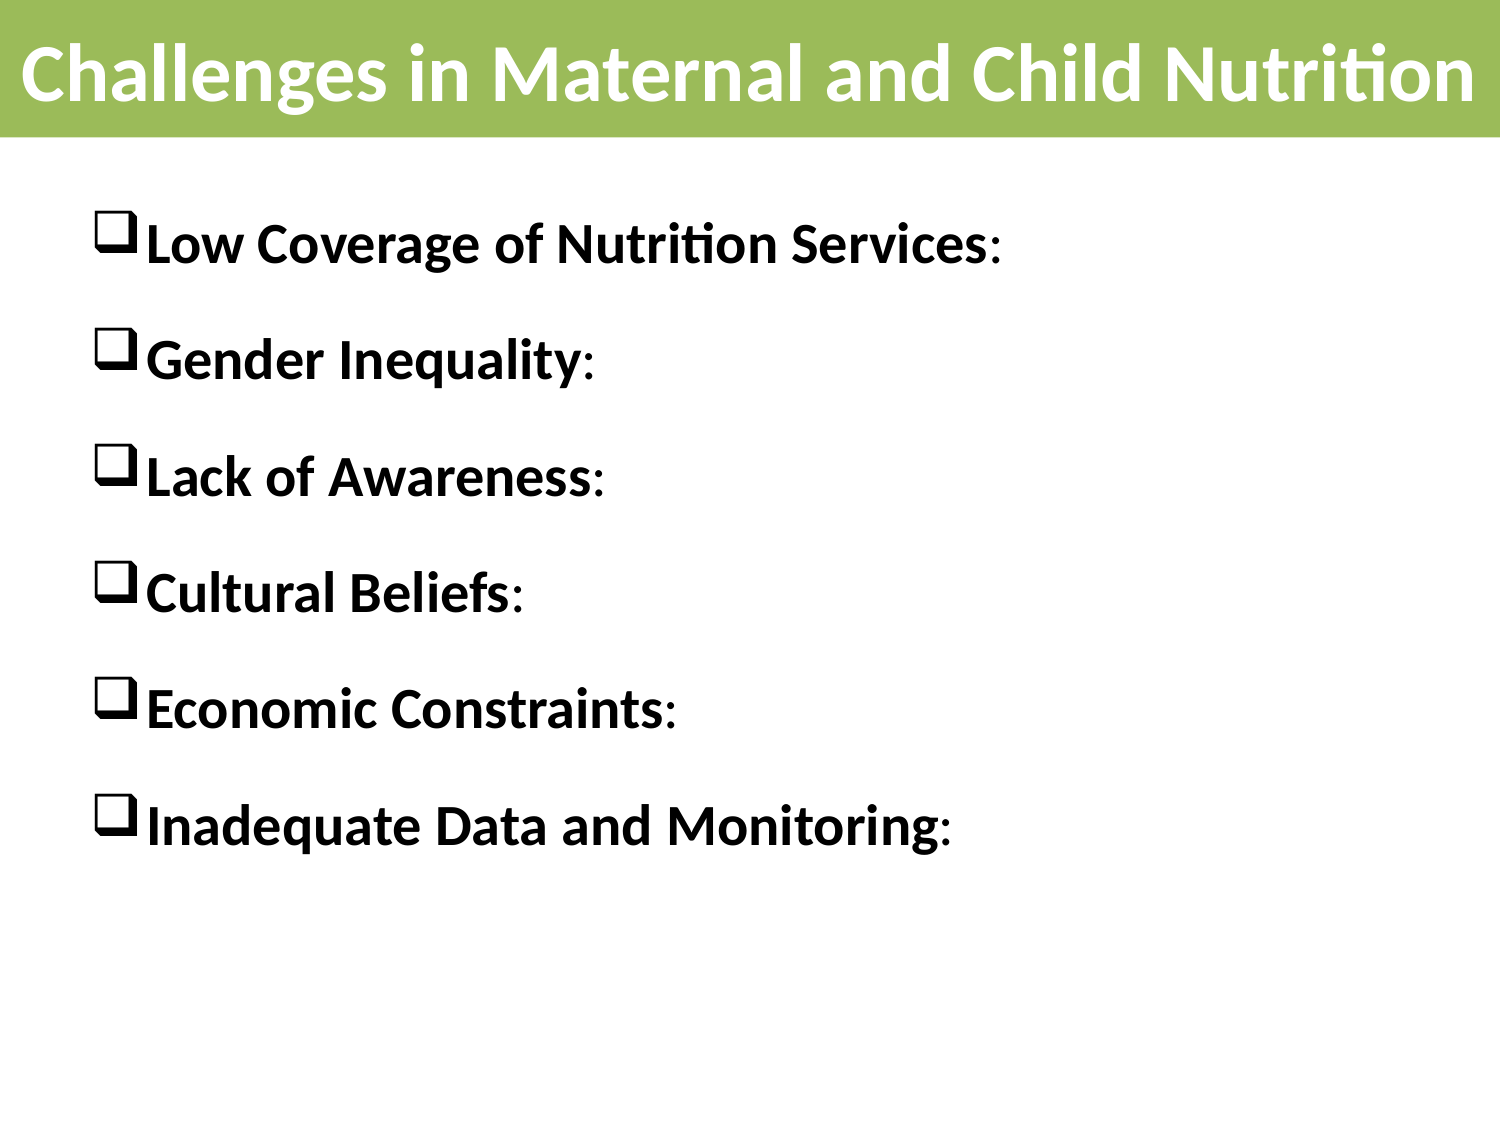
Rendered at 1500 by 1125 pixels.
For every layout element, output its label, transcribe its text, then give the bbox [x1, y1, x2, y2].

text_box Challenges in Maternal and Child Nutrition [0, 0, 1500, 138]
list Low Coverage of Nutrition Services: Gender Inequality: Lack of Awareness: Cultural Beliefs: Economic Constraints: Inadequate Data and Monitoring: [75, 162, 1425, 963]
